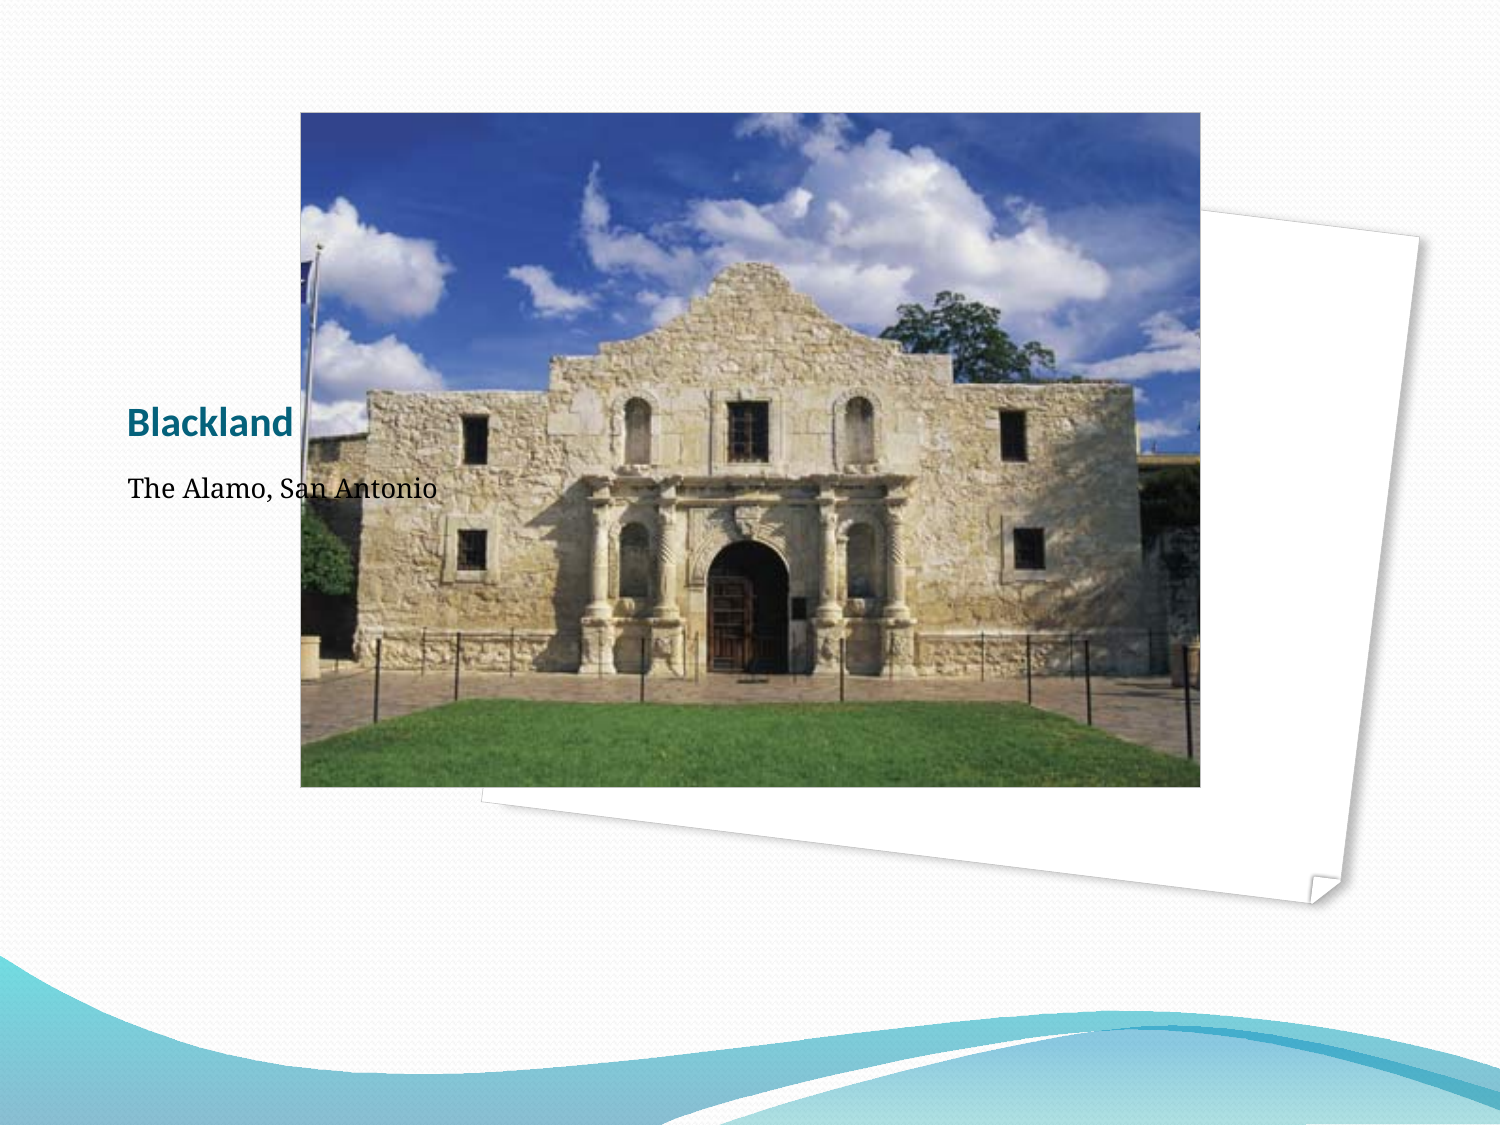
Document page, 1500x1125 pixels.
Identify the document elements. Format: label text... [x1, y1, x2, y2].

picture [299, 112, 1201, 788]
list The Alamo, San Antonio [99, 464, 463, 822]
title Blackland Prairie [99, 193, 292, 453]
